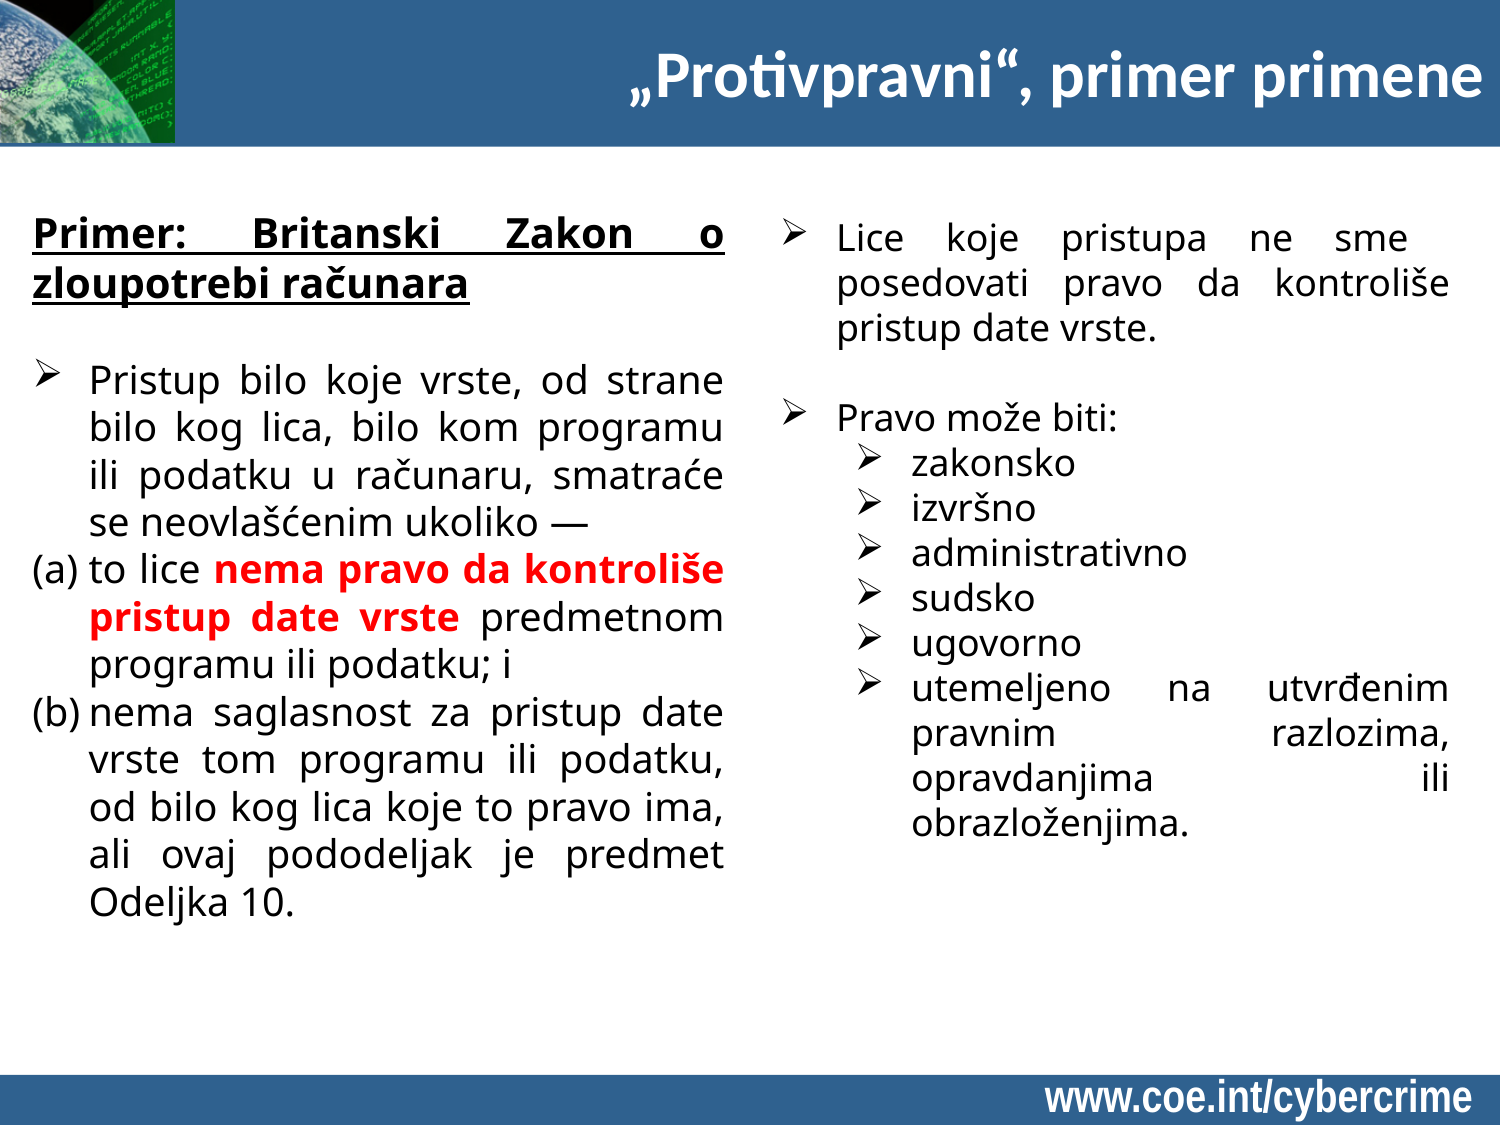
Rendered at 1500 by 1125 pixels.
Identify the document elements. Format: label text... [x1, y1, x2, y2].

text_box www.coe.int/cybercrime [1030, 1059, 1500, 1125]
text_box [0, 1073, 1030, 1125]
text_box Lice koje pristupa ne sme posedovati pravo da kontroliše pristup date vrste. Pravo može biti: zakonsko izvršno administrativno sudsko ugovorno utemeljeno na utvrđenim pravnim razlozima, opravdanjima ili obrazloženjima. [764, 206, 1465, 852]
text_box „Protivpravni“, primer primene [176, 0, 1500, 149]
picture [0, 0, 175, 143]
text_box Primer: Britanski Zakon o zloupotrebi računara Pristup bilo koje vrste, od strane bilo kog lica, bilo kom programu ili podatku u računaru, smatraće se neovlašćenim ukoliko — to lice nema pravo da kontroliše pristup date vrste predmetnom programu ili podatku; i nema saglasnost za pristup date vrste tom programu ili podatku, od bilo kog lica koje to pravo ima, ali ovaj pododeljak je predmet Odeljka 10. [17, 199, 740, 932]
